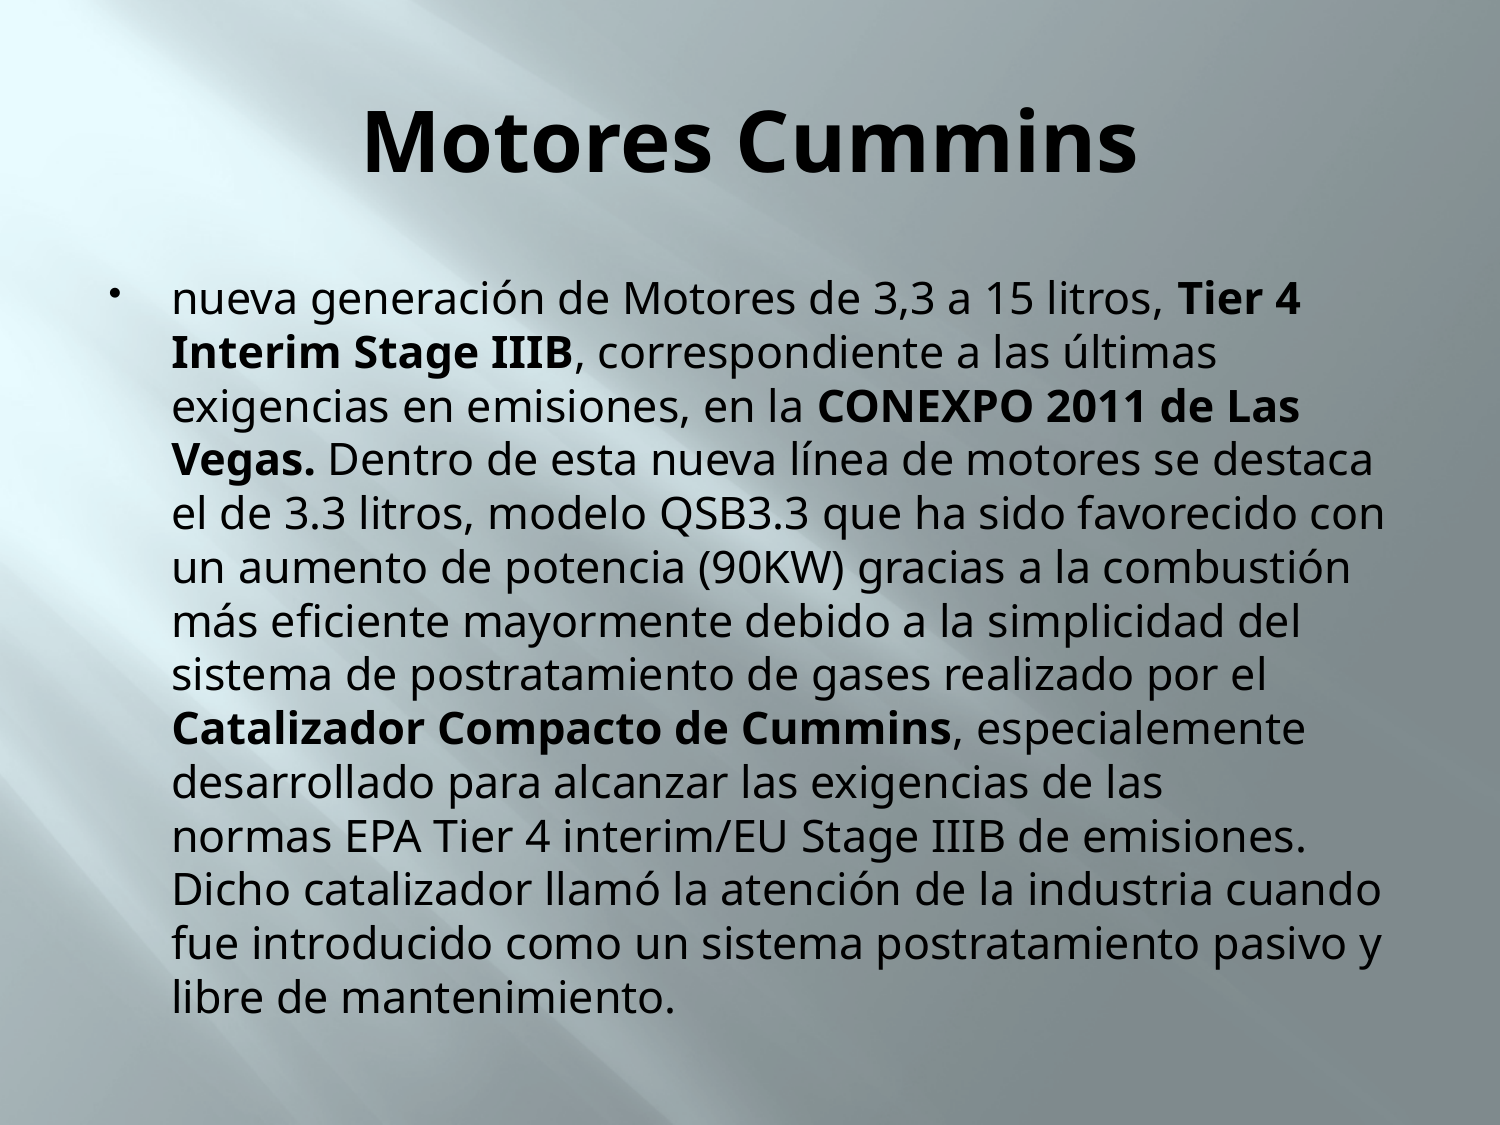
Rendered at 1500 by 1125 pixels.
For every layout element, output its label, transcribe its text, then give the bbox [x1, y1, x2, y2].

title Motores Cummins [75, 45, 1425, 233]
list nueva generación de Motores de 3,3 a 15 litros, Tier 4 Interim Stage IIIB, correspondiente a las últimas exigencias en emisiones, en la CONEXPO 2011 de Las Vegas. Dentro de esta nueva línea de motores se destaca el de 3.3 litros, modelo QSB3.3 que ha sido favorecido con un aumento de potencia (90KW) gracias a la combustión más eficiente mayormente debido a la simplicidad del sistema de postratamiento de gases realizado por el Catalizador Compacto de Cummins, especialemente desarrollado para alcanzar las exigencias de las normas EPA Tier 4 interim/EU Stage IIIB de emisiones. Dicho catalizador llamó la atención de la industria cuando fue introducido como un sistema postratamiento pasivo y libre de mantenimiento. [75, 262, 1425, 1035]
